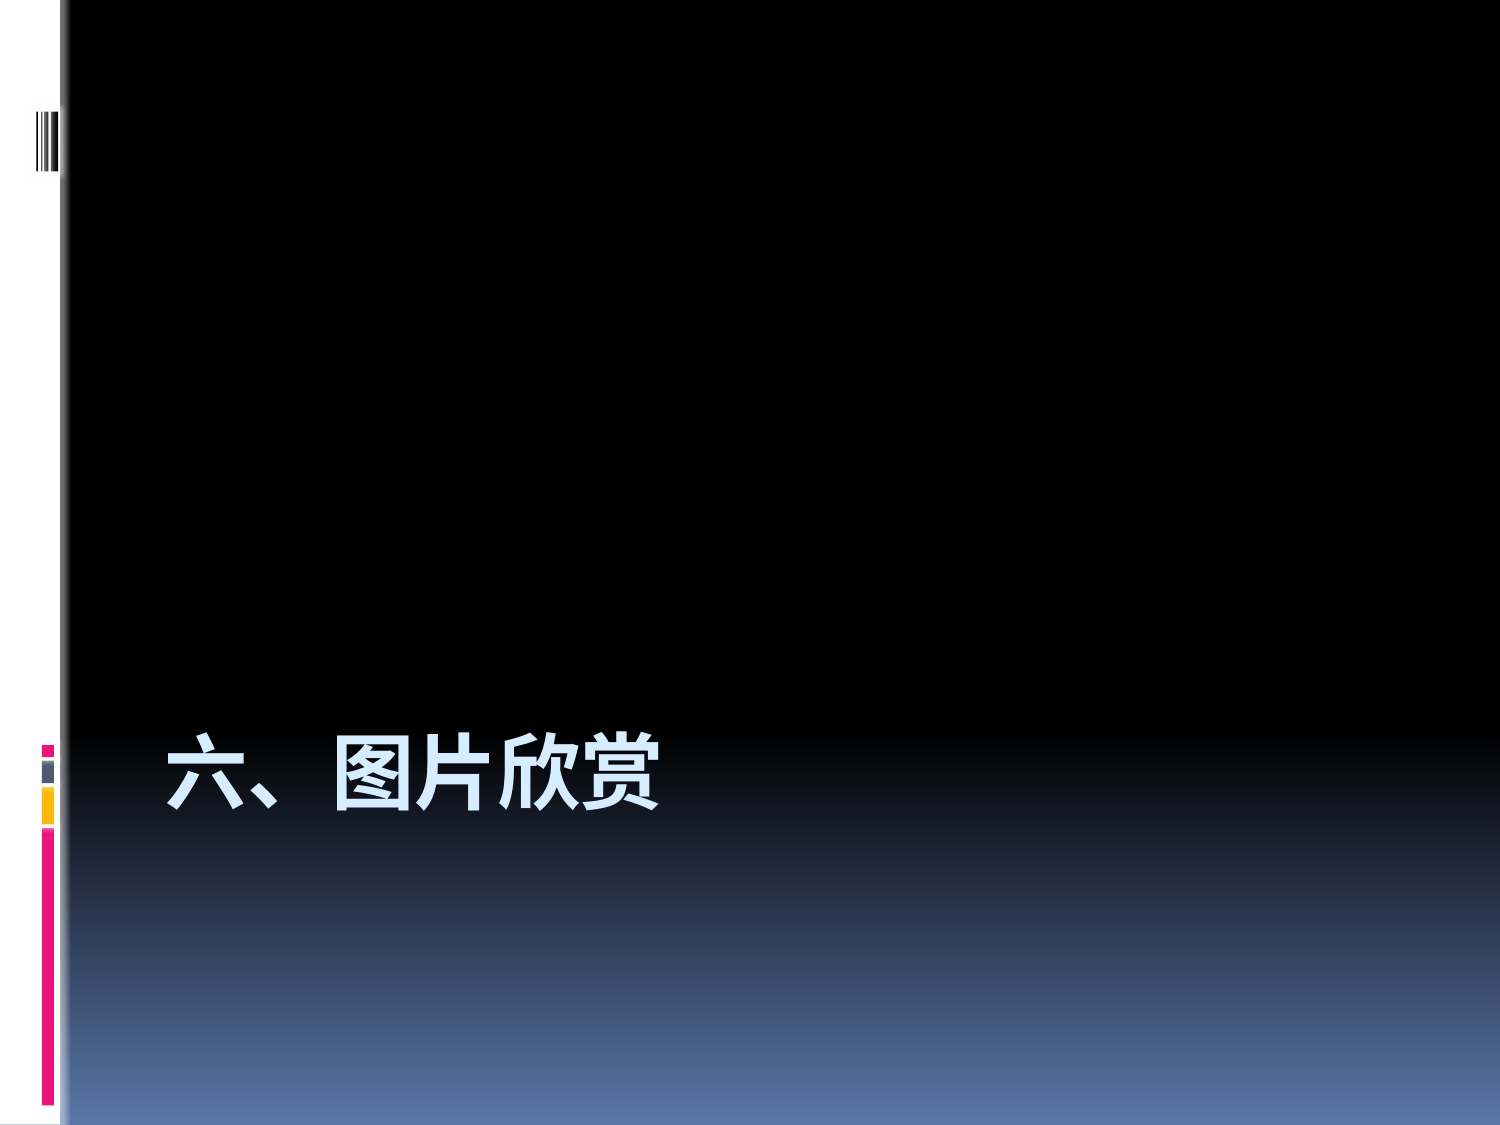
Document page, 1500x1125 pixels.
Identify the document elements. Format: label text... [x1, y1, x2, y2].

title 六、图片欣赏 [150, 712, 1425, 1037]
